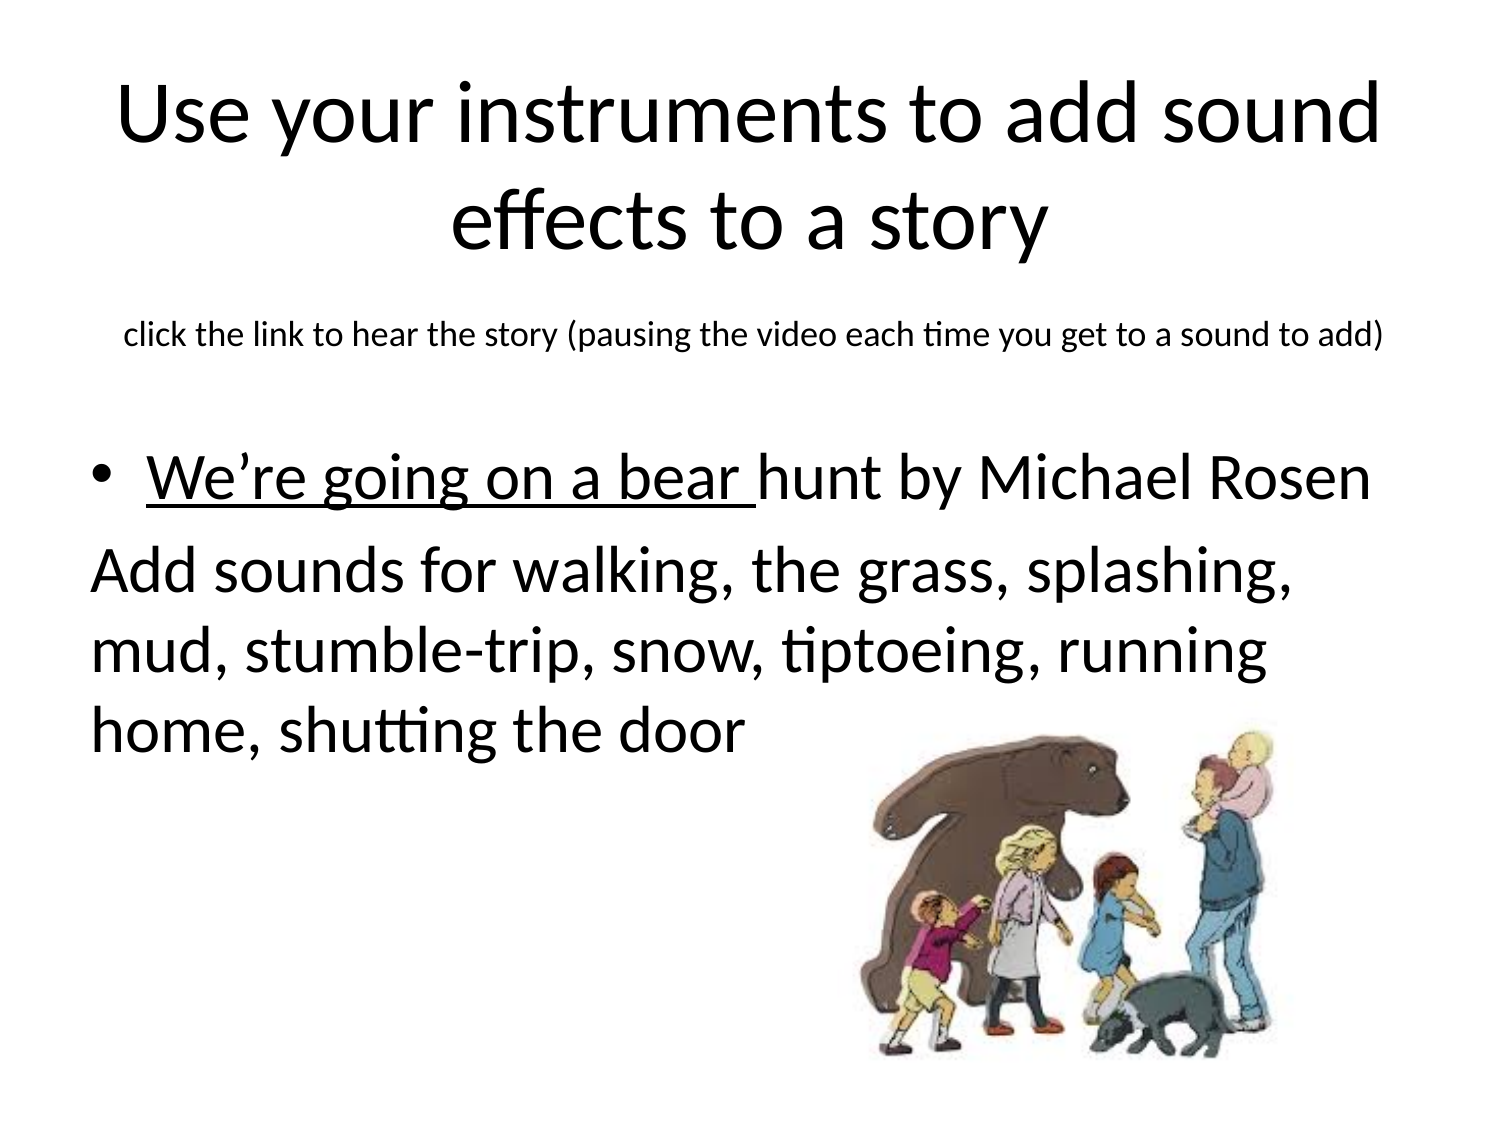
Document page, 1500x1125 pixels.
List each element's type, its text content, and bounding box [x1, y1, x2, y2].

title Use your instruments to add sound effects to a story click the link to hear the story (pausing the video each time you get to a sound to add) [24, 45, 1475, 363]
list We’re going on a bear hunt by Michael Rosen Add sounds for walking, the grass, splashing, mud, stumble-trip, snow, tiptoeing, running home, shutting the door [75, 425, 1425, 1125]
picture [837, 636, 1296, 1096]
